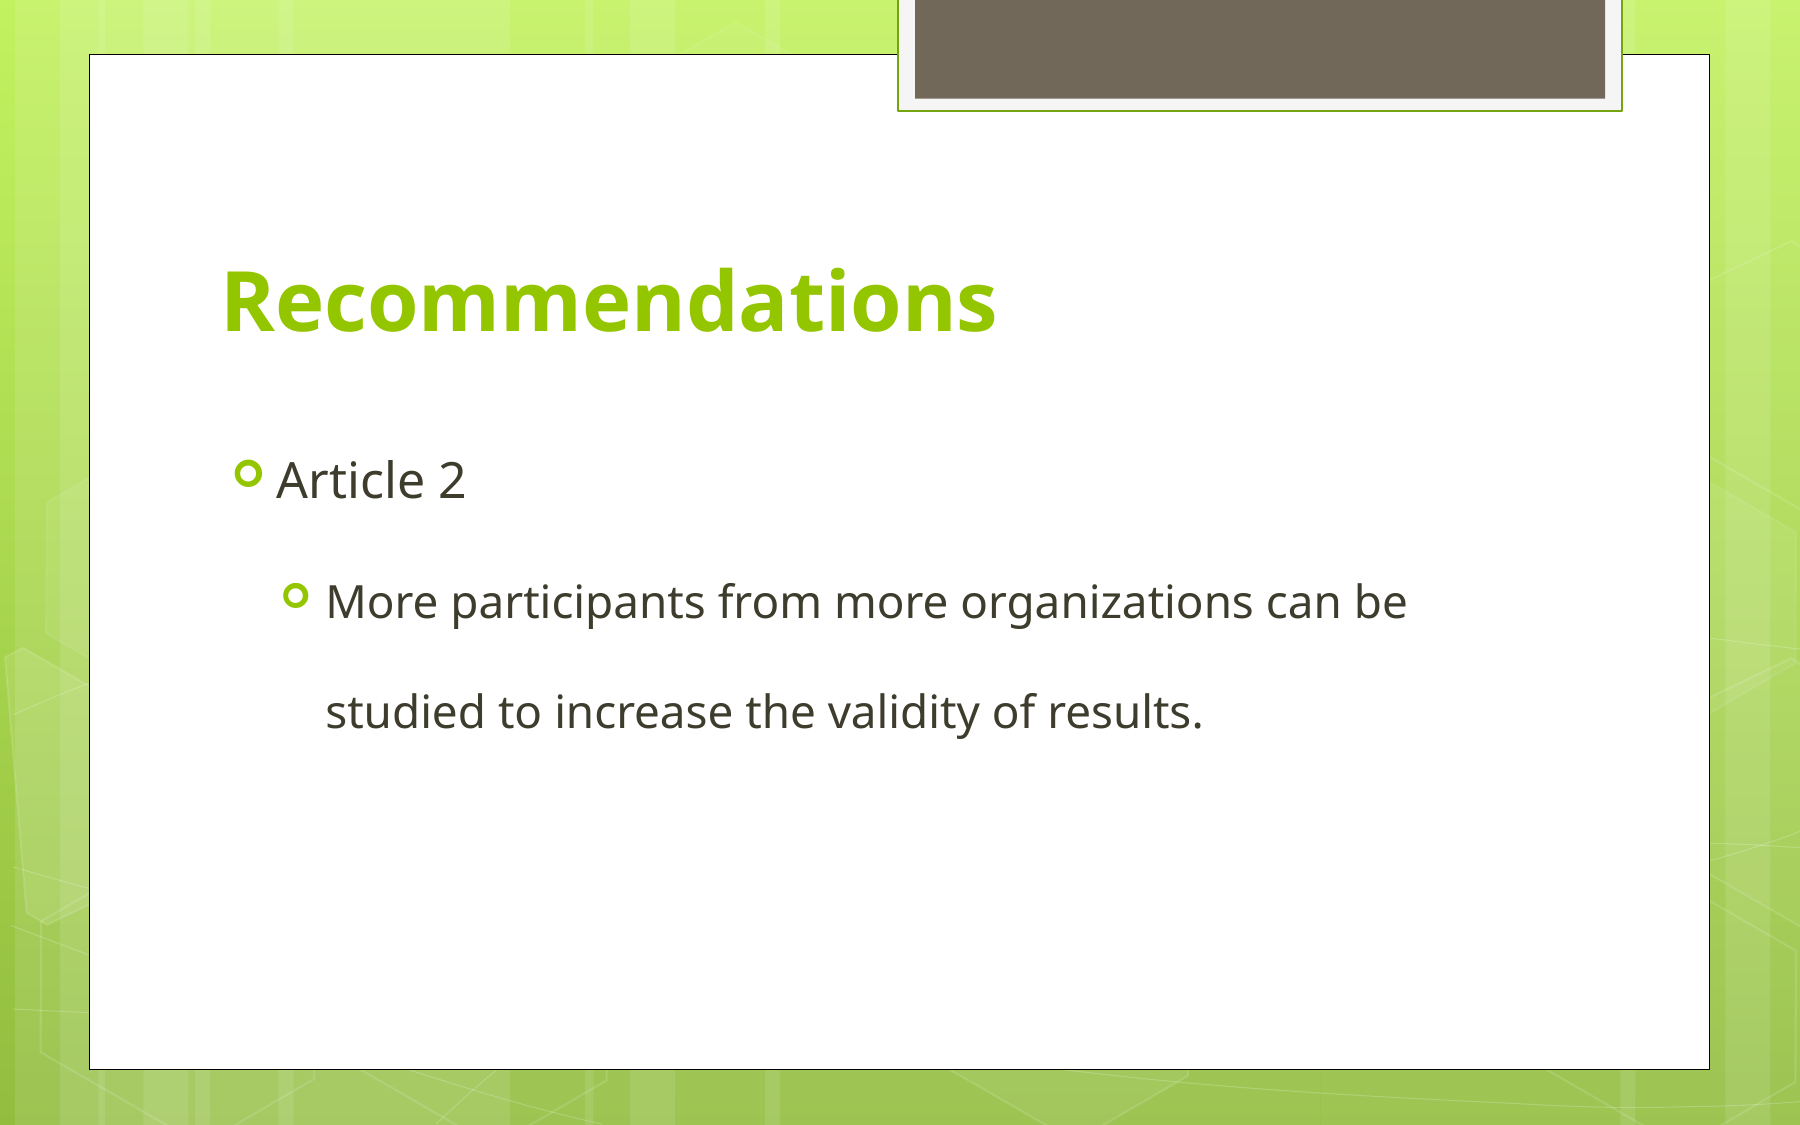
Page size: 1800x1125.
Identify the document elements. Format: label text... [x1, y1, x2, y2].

title Recommendations [205, 168, 1589, 357]
list Article 2 More participants from more organizations can be studied to increase the validity of results. [205, 381, 1540, 957]
